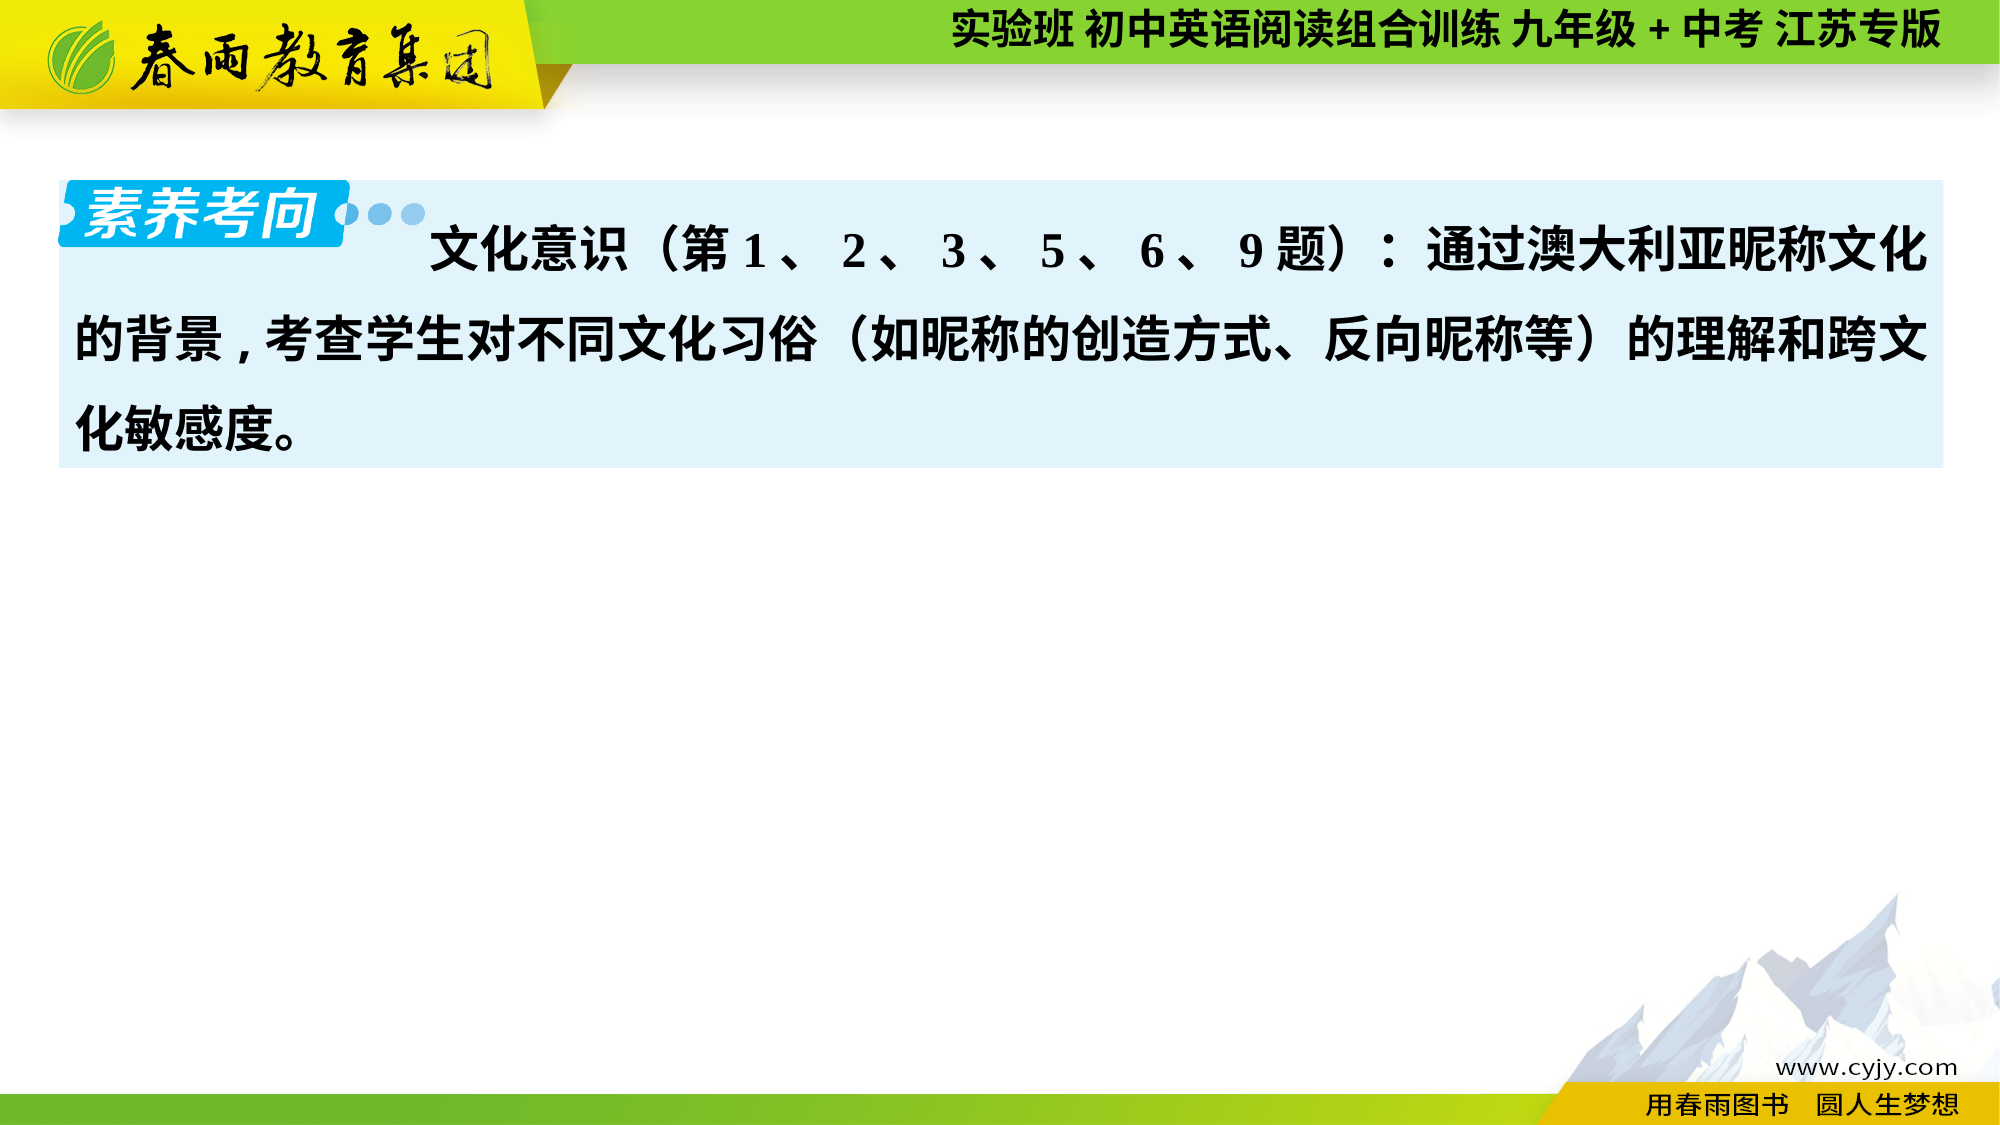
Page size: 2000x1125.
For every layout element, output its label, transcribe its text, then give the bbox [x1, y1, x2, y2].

list 文化意识（第1、2、3、5、6、9题）：通过澳大利亚昵称文化的背景,考查学生对不同文化习俗（如昵称的创造方式、反向昵称等）的理解和跨文化敏感度。 [59, 180, 1944, 468]
picture [0, 0, 2000, 1125]
